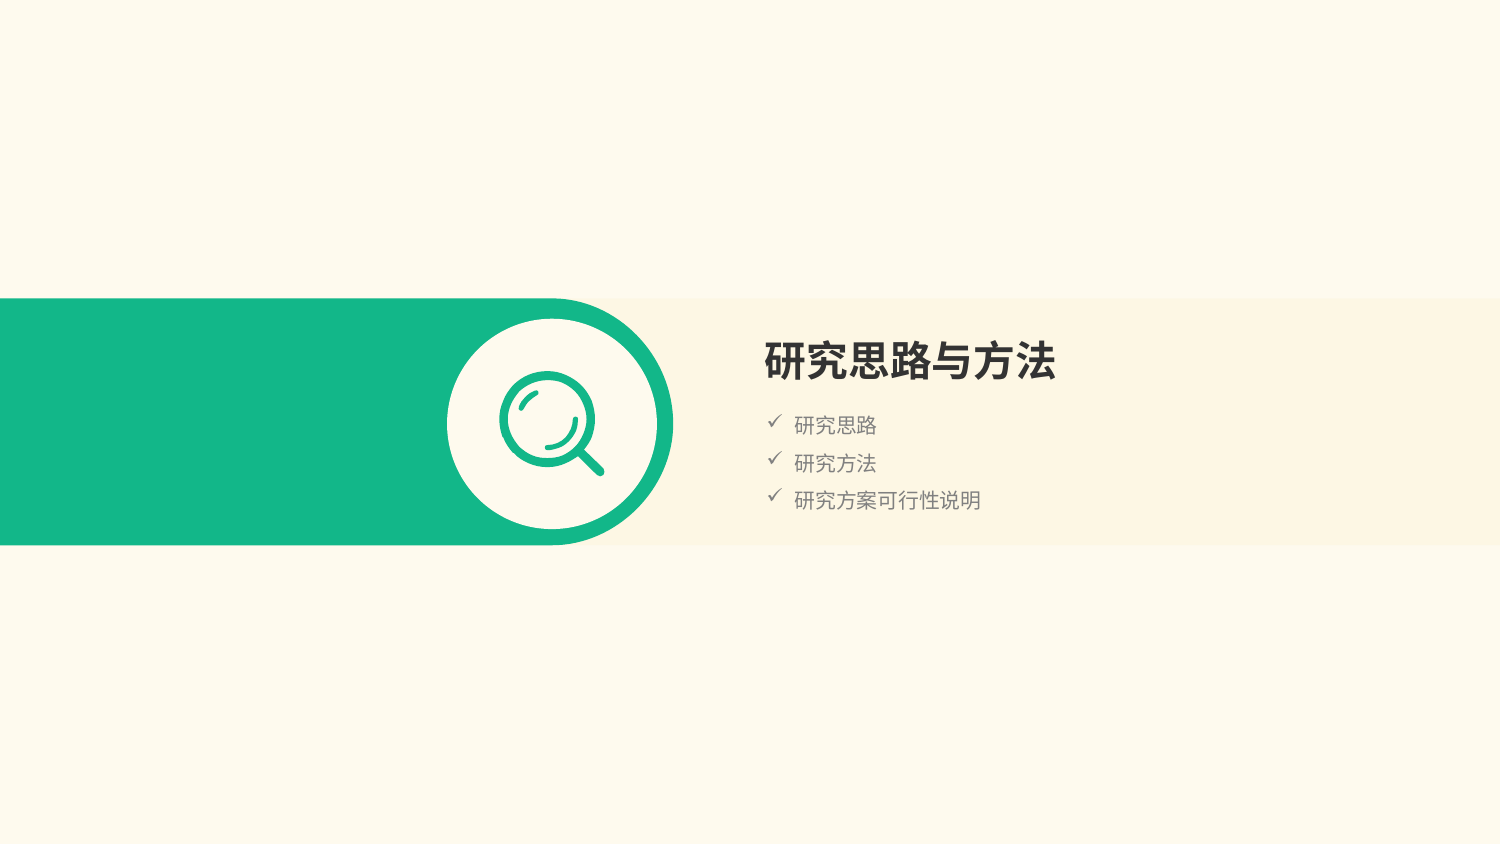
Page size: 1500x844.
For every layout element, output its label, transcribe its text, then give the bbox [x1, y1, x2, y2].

text_box [0, 298, 674, 546]
text_box [447, 318, 657, 530]
text_box 研究思路 研究方法 研究方案可行性说明 [751, 393, 997, 520]
text_box [499, 371, 605, 477]
text_box [560, 298, 1500, 546]
text_box 研究思路与方法 [750, 327, 1093, 393]
